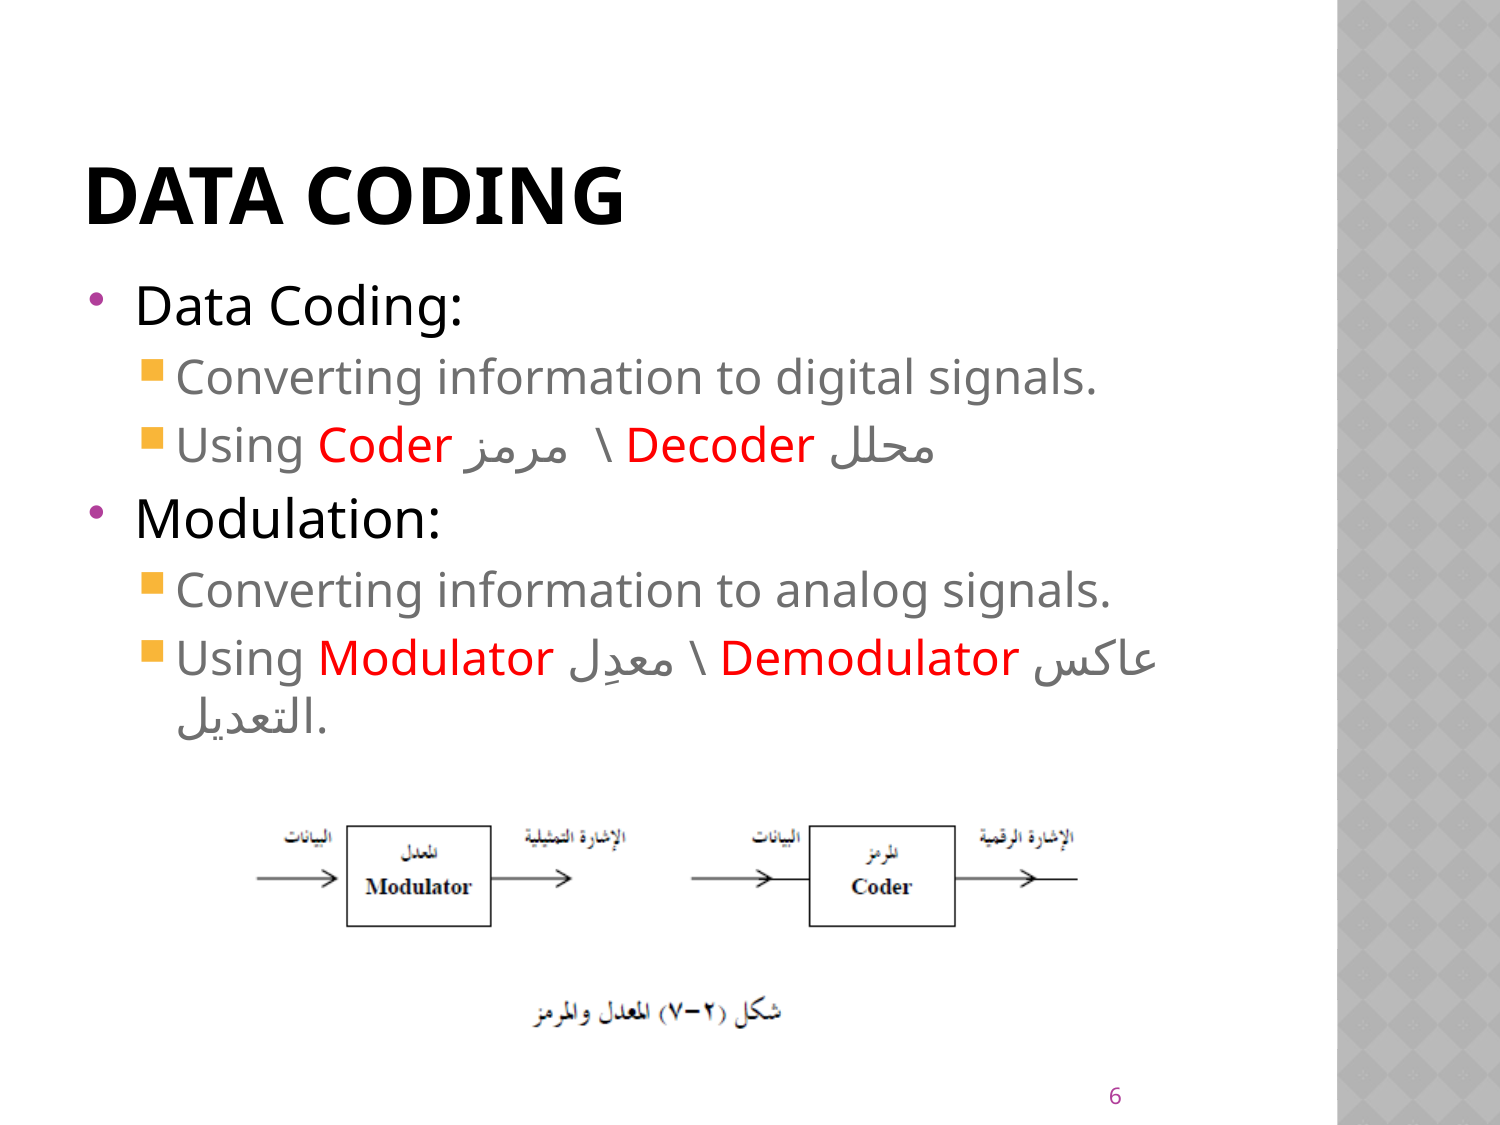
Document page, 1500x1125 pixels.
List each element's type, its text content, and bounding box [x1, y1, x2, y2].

slide_number 6 [1025, 1075, 1122, 1113]
list Data Coding: Converting information to digital signals. Using Coder مرمز \ Decoder محلل Modulation: Converting information to analog signals. Using Modulator معدِل \ Demodulator عاكس التعديل. [75, 264, 1263, 1059]
picture [224, 774, 1101, 1038]
title DATA CODING [75, 52, 1263, 240]
